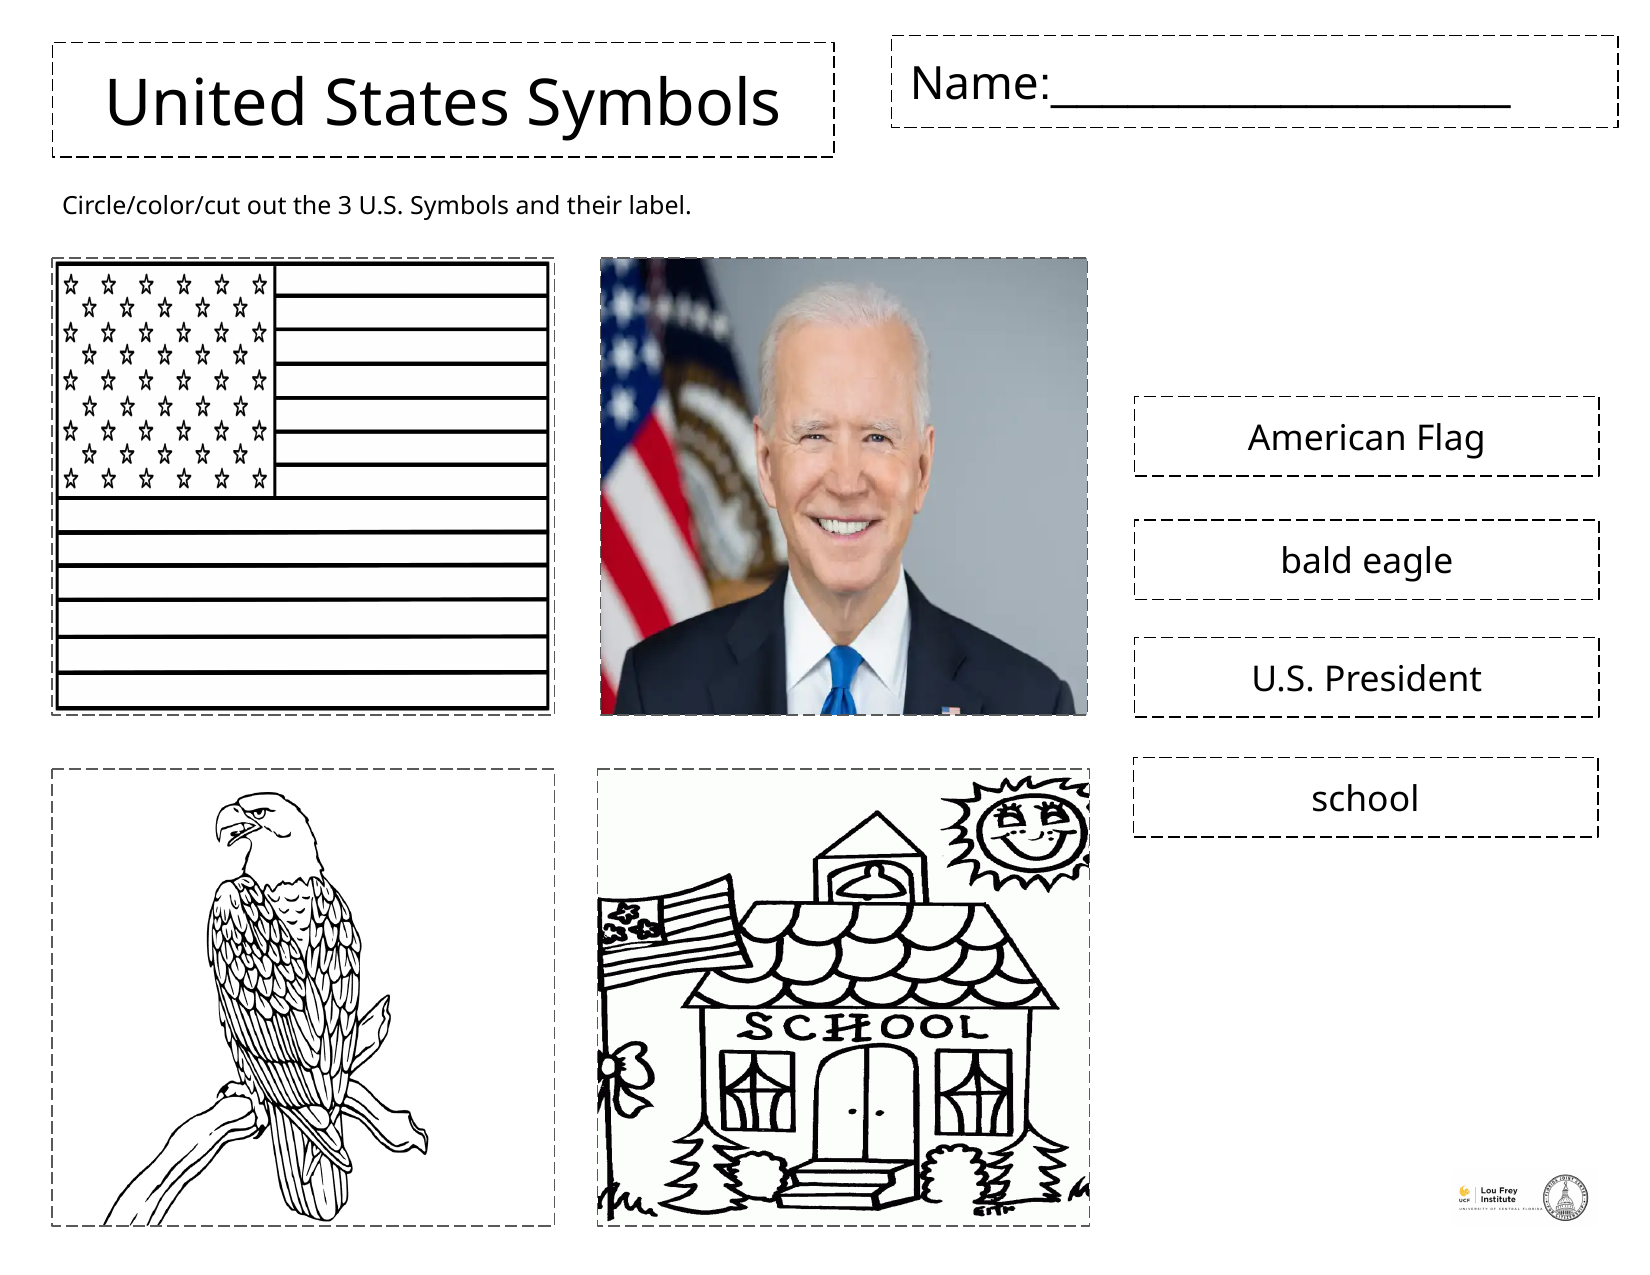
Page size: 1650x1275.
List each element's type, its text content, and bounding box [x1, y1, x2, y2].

text_box bald eagle [1134, 519, 1599, 600]
picture [597, 769, 1090, 1226]
text_box U.S. President [1134, 637, 1599, 717]
picture [1451, 1169, 1599, 1226]
text_box United States Symbols [52, 42, 835, 157]
picture [52, 769, 554, 1226]
text_box American Flag [1134, 396, 1599, 477]
text_box Name:__________________ [891, 35, 1618, 128]
picture [52, 258, 554, 715]
picture [601, 258, 1088, 715]
text_box Circle/color/cut out the 3 U.S. Symbols and their label. [43, 174, 825, 235]
text_box school [1133, 757, 1598, 838]
